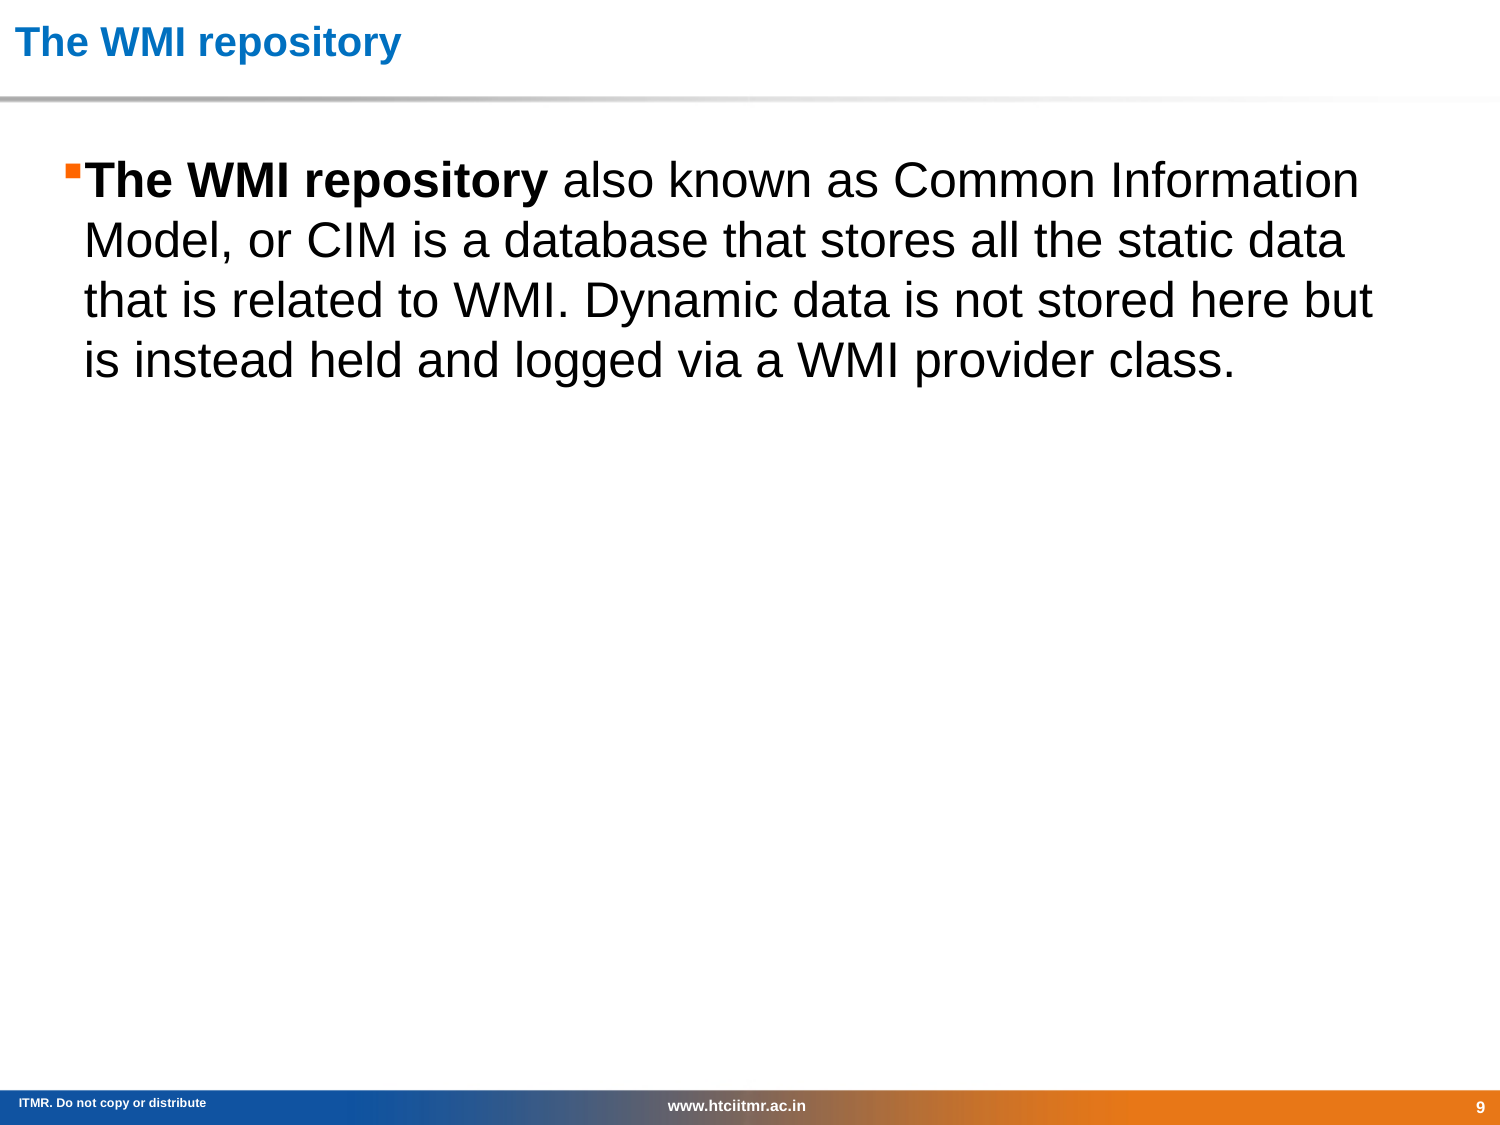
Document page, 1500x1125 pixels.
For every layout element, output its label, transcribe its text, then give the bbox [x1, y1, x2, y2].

list The WMI repository also known as Common Information Model, or CIM is a database that stores all the static data that is related to WMI. Dynamic data is not stored here but is instead held and logged via a WMI provider class. [46, 140, 1397, 883]
title The WMI repository [0, 7, 1350, 95]
picture [0, 0, 1500, 1125]
